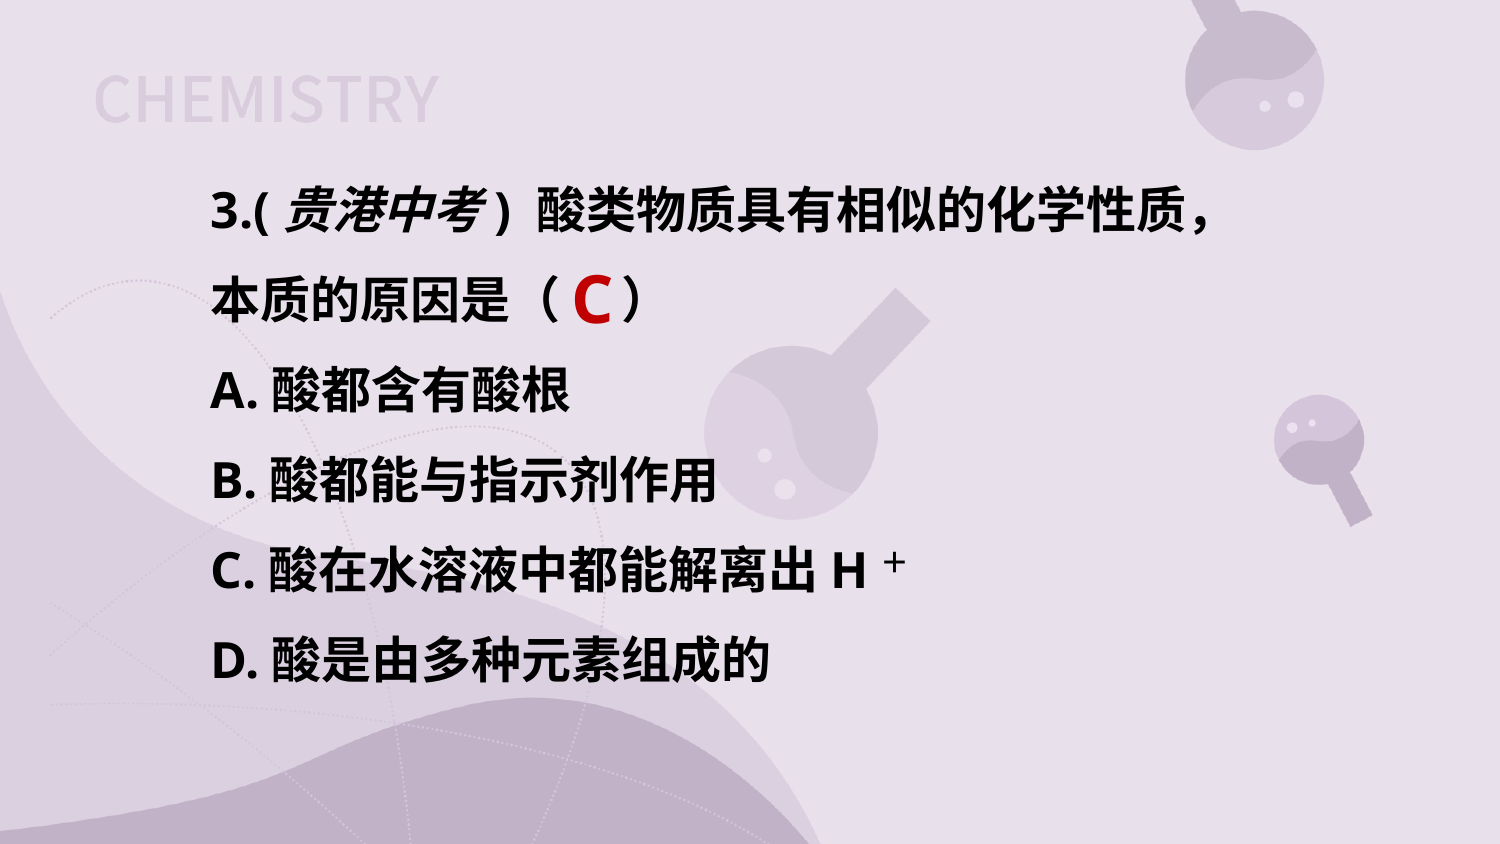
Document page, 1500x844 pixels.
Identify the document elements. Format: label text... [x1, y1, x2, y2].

picture [0, 0, 1500, 844]
text_box C [557, 249, 596, 345]
text_box 3.(贵港中考) 酸类物质具有相似的化学性质， 本质的原因是（ ） A.酸都含有酸根 B.酸都能与指示剂作用 C.酸在水溶液中都能解离出H＋ D.酸是由多种元素组成的 [195, 141, 1500, 697]
